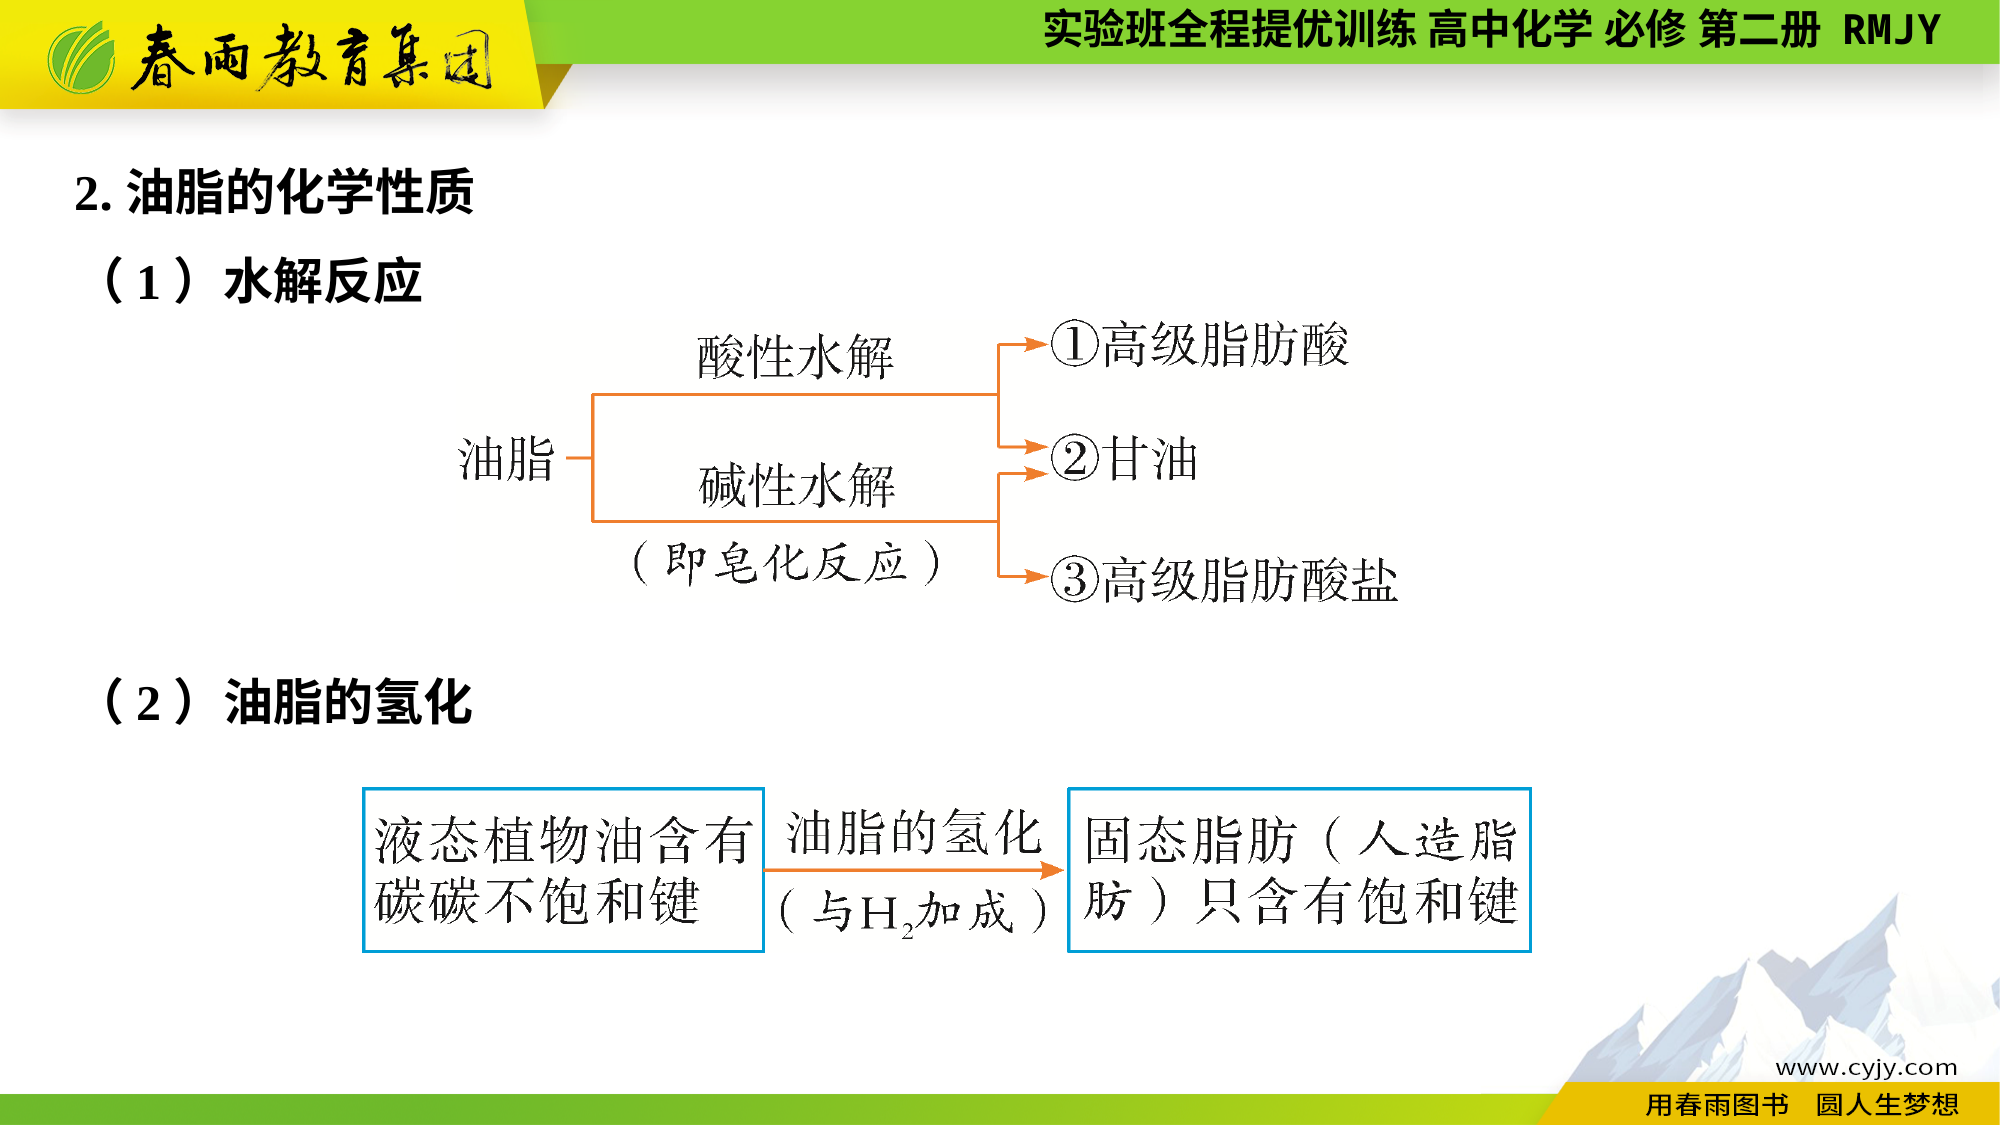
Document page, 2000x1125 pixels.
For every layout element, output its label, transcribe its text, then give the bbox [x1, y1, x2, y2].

list 2.油脂的化学性质 （1）水解反应 [59, 122, 1944, 320]
text_box （2）油脂的氢化 [59, 633, 1944, 739]
picture [0, 0, 2000, 1125]
